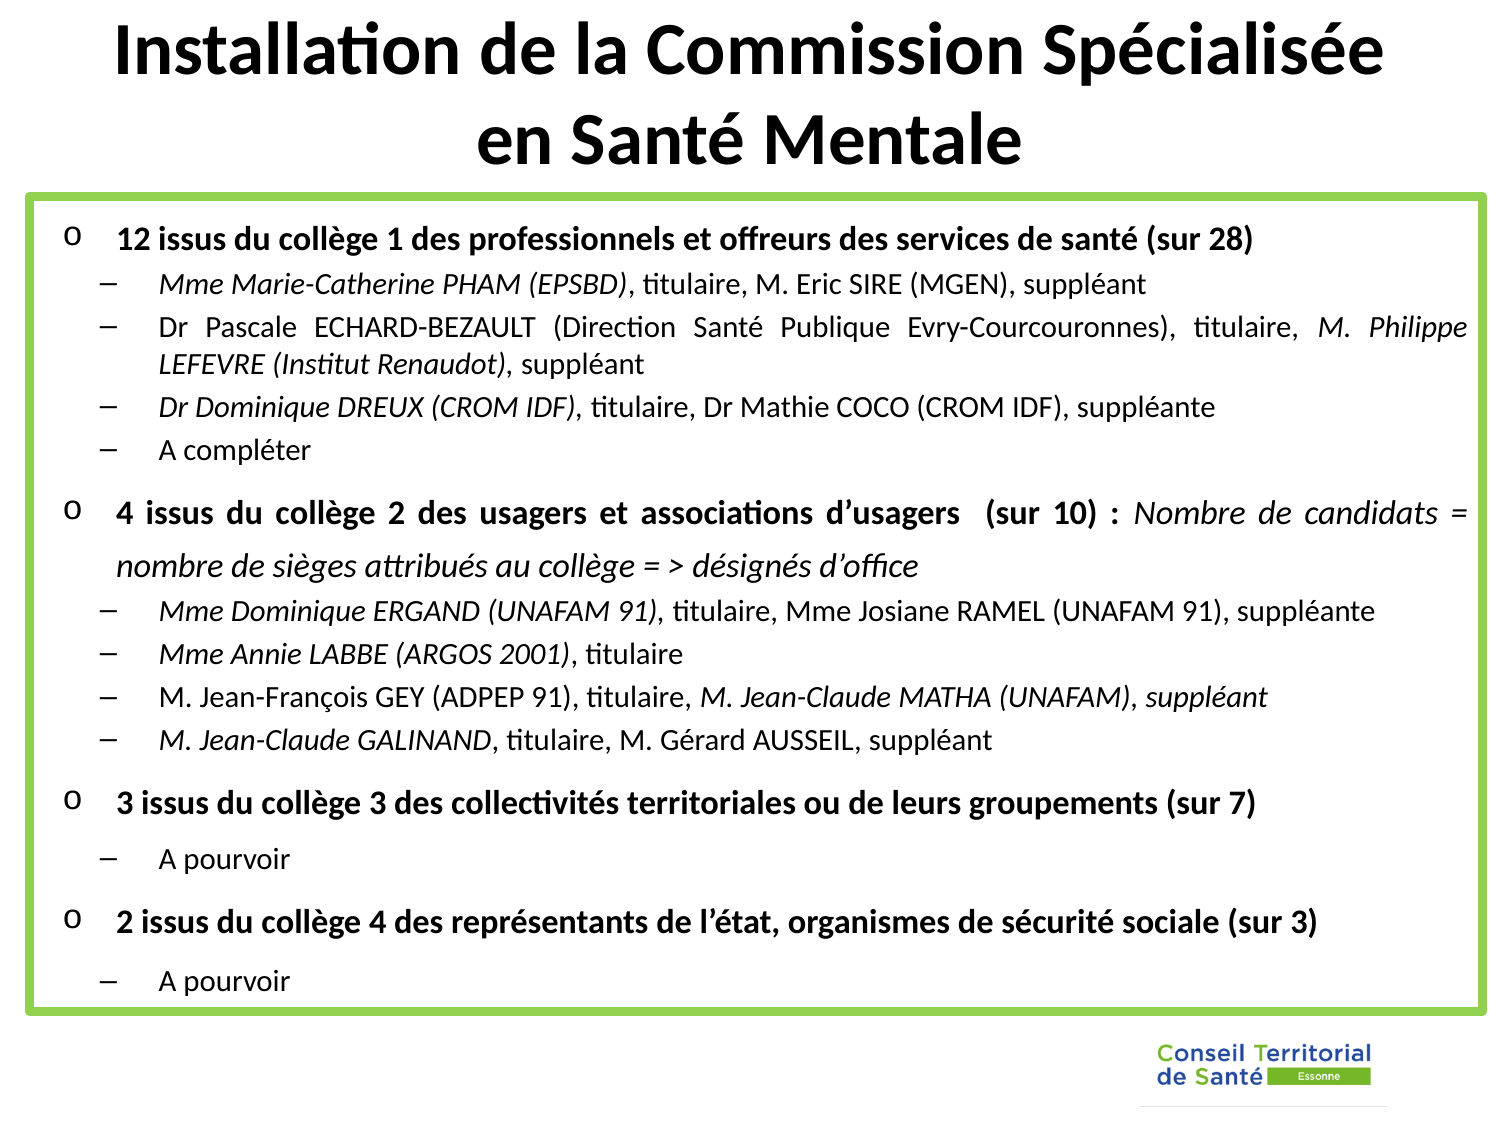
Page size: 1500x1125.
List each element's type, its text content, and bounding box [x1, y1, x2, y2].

title Installation de la Commission Spécialisée en Santé Mentale [75, 0, 1425, 183]
picture [1139, 1023, 1388, 1107]
text_box 12 issus du collège 1 des professionnels et offreurs des services de santé (sur 28) Mme Marie-Catherine PHAM (EPSBD), titulaire, M. Eric SIRE (MGEN), suppléant Dr Pascale ECHARD-BEZAULT (Direction Santé Publique Evry-Courcouronnes), titulaire, M. Philippe LEFEVRE (Institut Renaudot), suppléant Dr Dominique DREUX (CROM IDF), titulaire, Dr Mathie COCO (CROM IDF), suppléante A compléter 4 issus du collège 2 des usagers et associations d’usagers (sur 10) : Nombre de candidats = nombre de sièges attribués au collège = > désignés d’office Mme Dominique ERGAND (UNAFAM 91), titulaire, Mme Josiane RAMEL (UNAFAM 91), suppléante Mme Annie LABBE (ARGOS 2001), titulaire M. Jean-François GEY (ADPEP 91), titulaire, M. Jean-Claude MATHA (UNAFAM), suppléant M. Jean-Claude GALINAND, titulaire, M. Gérard AUSSEIL, suppléant 3 issus du collège 3 des collectivités territoriales ou de leurs groupements (sur 7) A pourvoir 2 issus du collège 4 des représentants de l’état, organismes de sécurité sociale (sur 3) A pourvoir [29, 196, 1483, 1012]
